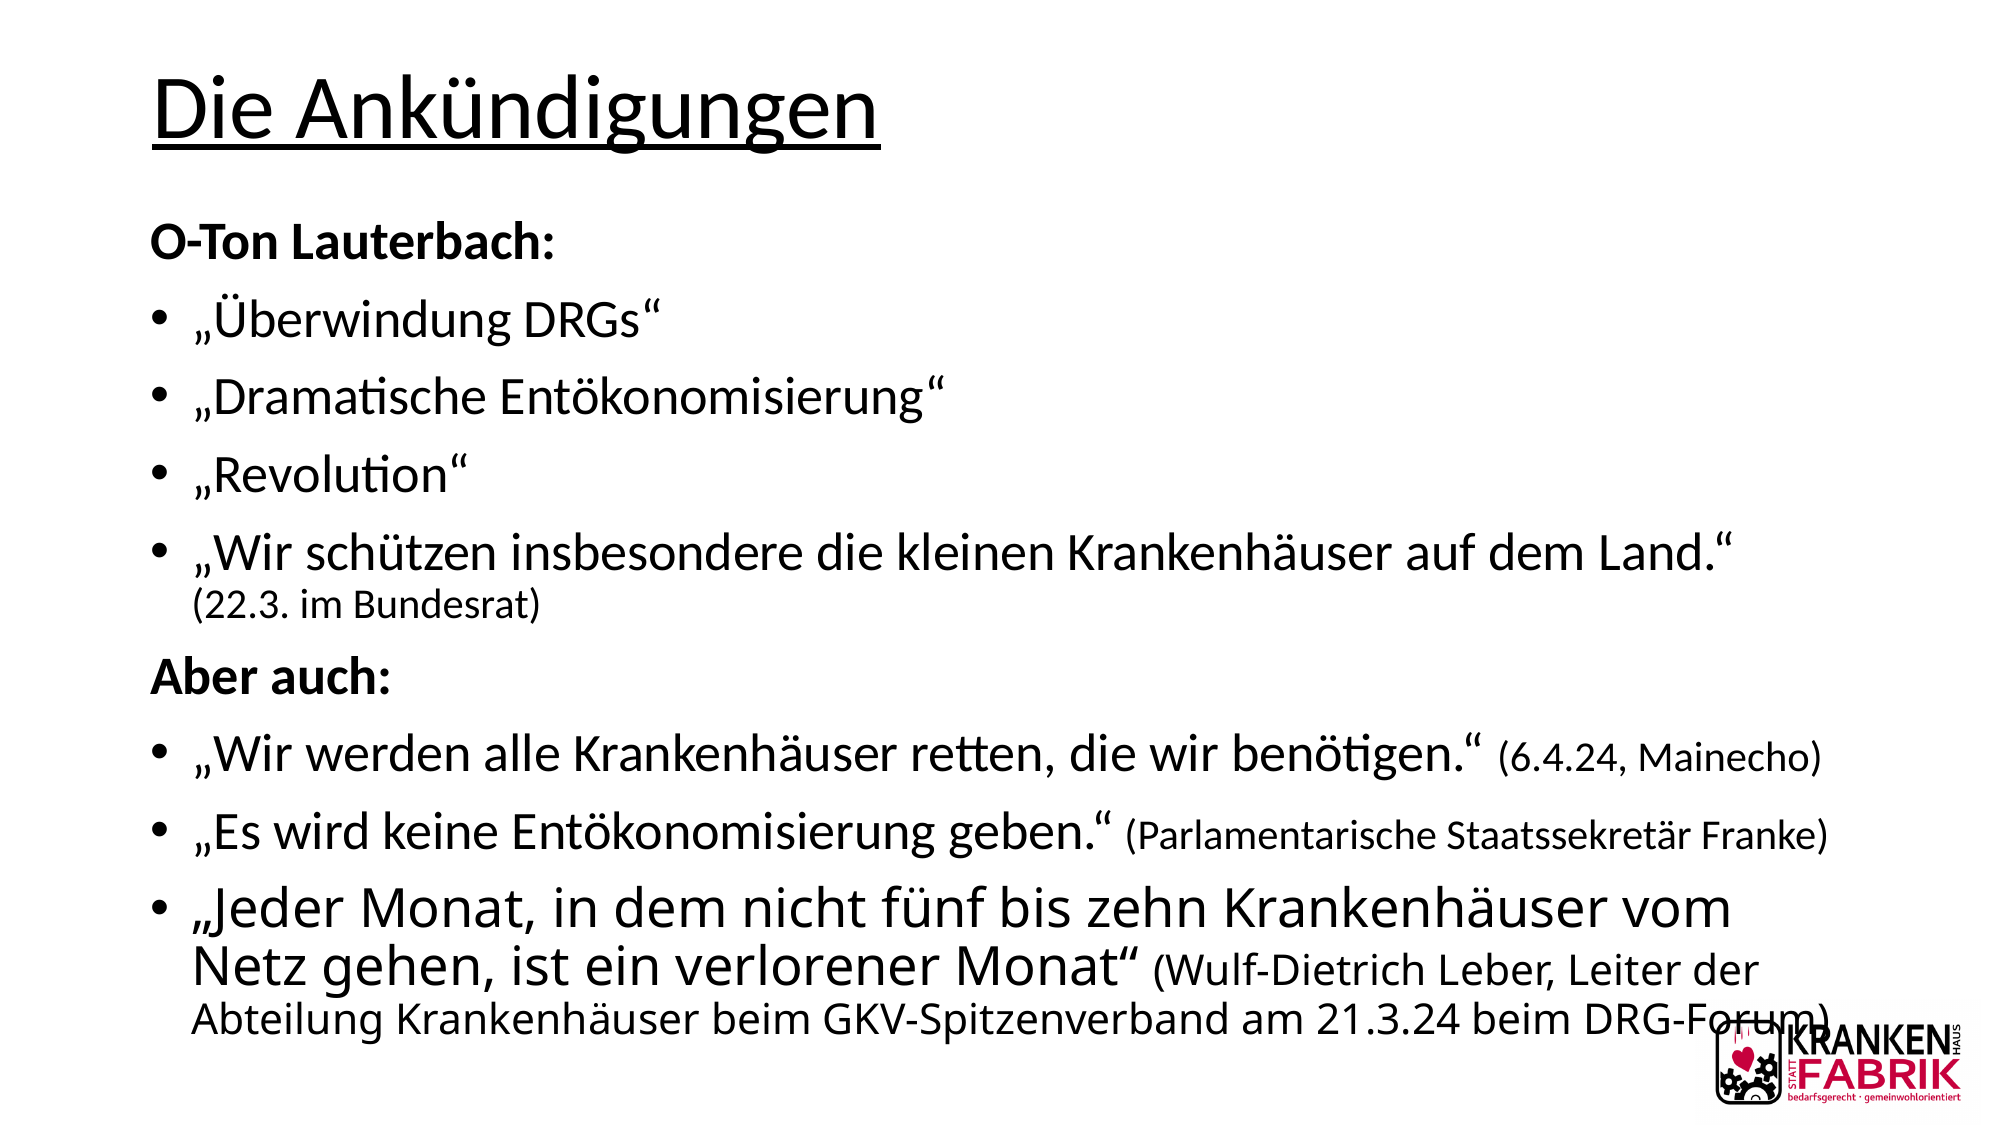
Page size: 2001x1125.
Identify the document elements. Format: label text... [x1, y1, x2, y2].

title Die Ankündigungen [137, 0, 1863, 218]
list O-Ton Lauterbach: „Überwindung DRGs“ „Dramatische Entökonomisierung“ „Revolution“ „Wir schützen insbesondere die kleinen Krankenhäuser auf dem Land.“ (22.3. im Bundesrat) Aber auch: „Wir werden alle Krankenhäuser retten, die wir benötigen.“ (6.4.24, Mainecho) „Es wird keine Entökonomisierung geben.“ (Parlamentarische Staatssekretär Franke) „Jeder Mo­nat, in dem nicht fünf bis zehn Krankenhäuser vom Netz gehen, ist ein verlorener Monat“ (Wulf-Dietrich Leber, Leiter der Abteilung Krankenhäuser beim GKV-Spitzenverband am 21.3.24 beim DRG-Forum) [135, 205, 1854, 1078]
picture [1695, 999, 1981, 1125]
